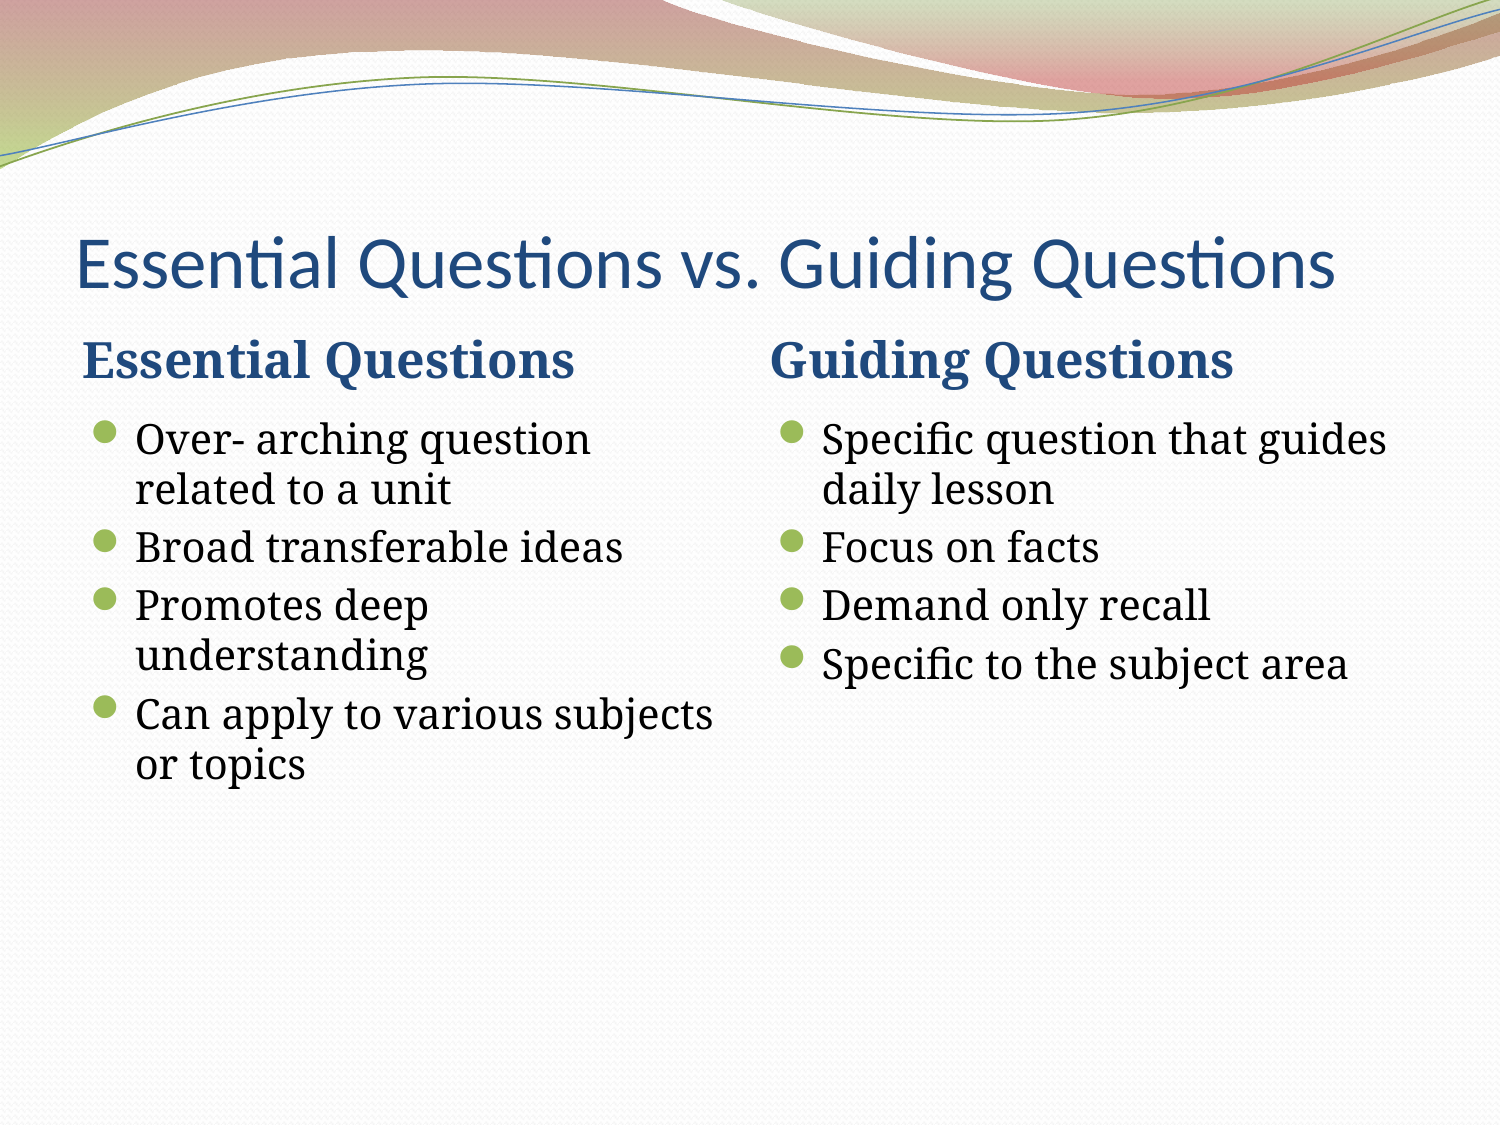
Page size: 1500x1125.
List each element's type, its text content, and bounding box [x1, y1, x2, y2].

title Essential Questions vs. Guiding Questions [74, 115, 1426, 304]
list Over- arching question related to a unit Broad transferable ideas Promotes deep understanding Can apply to various subjects or topics [74, 412, 738, 1044]
list Guiding Questions [761, 304, 1426, 412]
list Specific question that guides daily lesson Focus on facts Demand only recall Specific to the subject area [761, 412, 1426, 1044]
list Essential Questions [74, 304, 738, 412]
